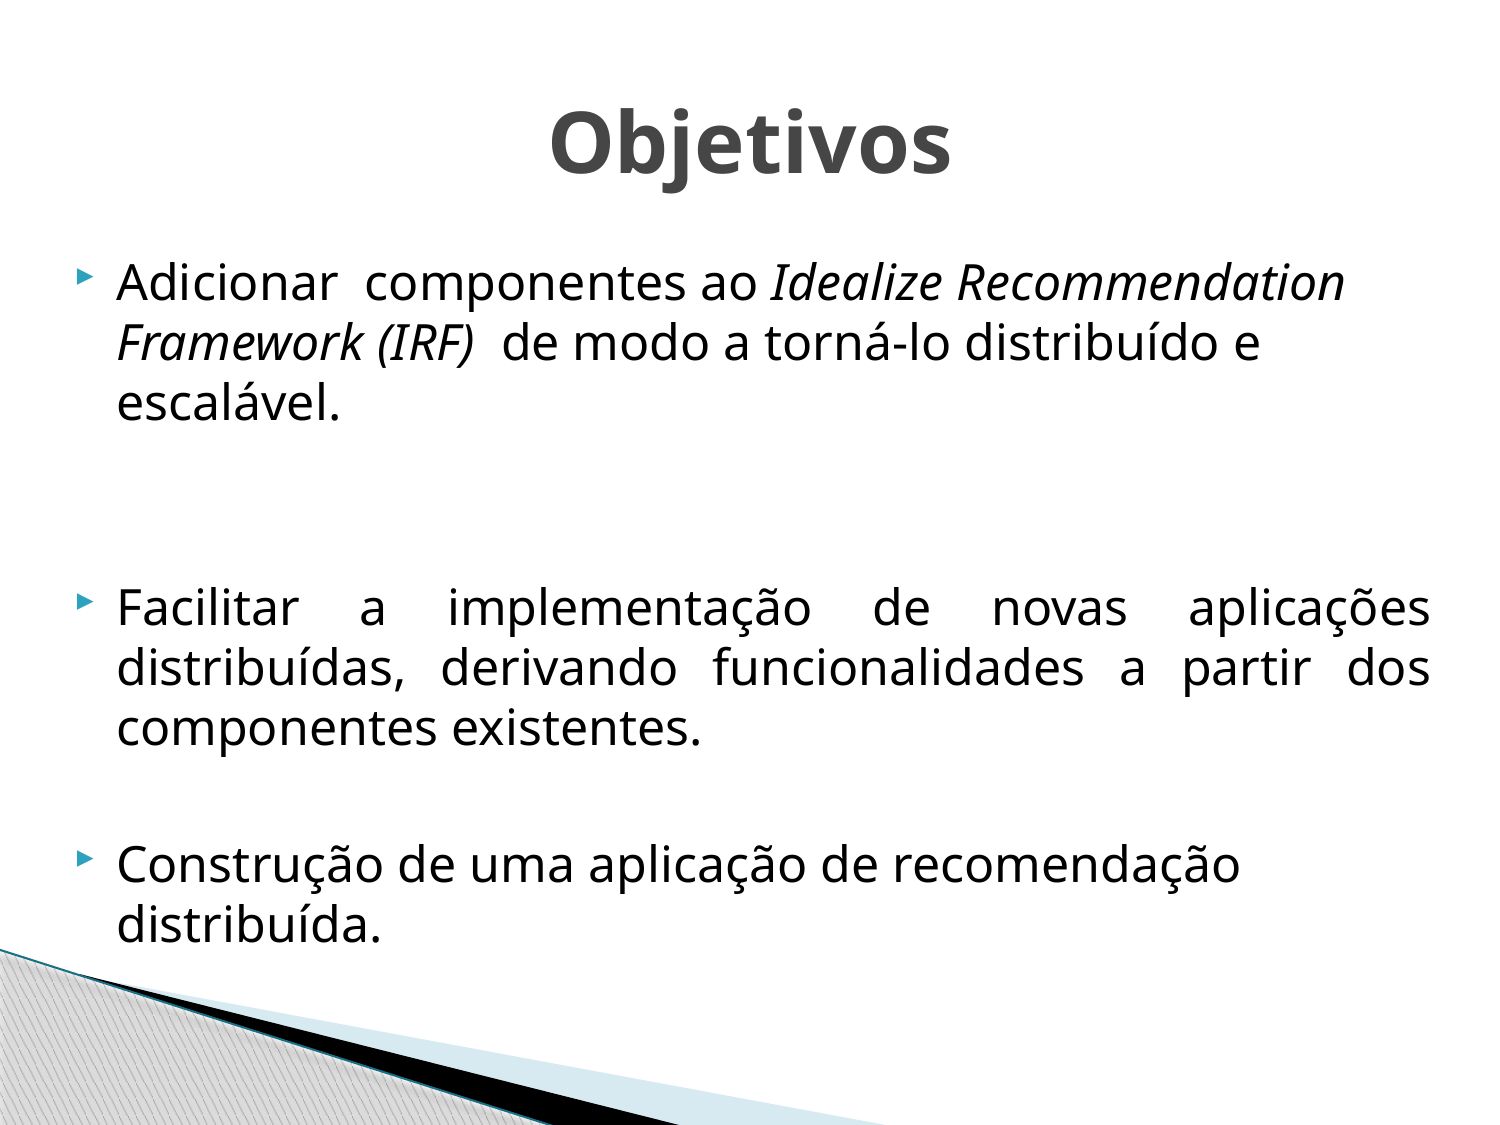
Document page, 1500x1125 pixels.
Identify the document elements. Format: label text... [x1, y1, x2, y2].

list Adicionar componentes ao Idealize Recommendation Framework (IRF) de modo a torná-lo distribuído e escalável. Facilitar a implementação de novas aplicações distribuídas, derivando funcionalidades a partir dos componentes existentes. Construção de uma aplicação de recomendação distribuída. [41, 242, 1448, 986]
title Objetivos [75, 45, 1425, 233]
